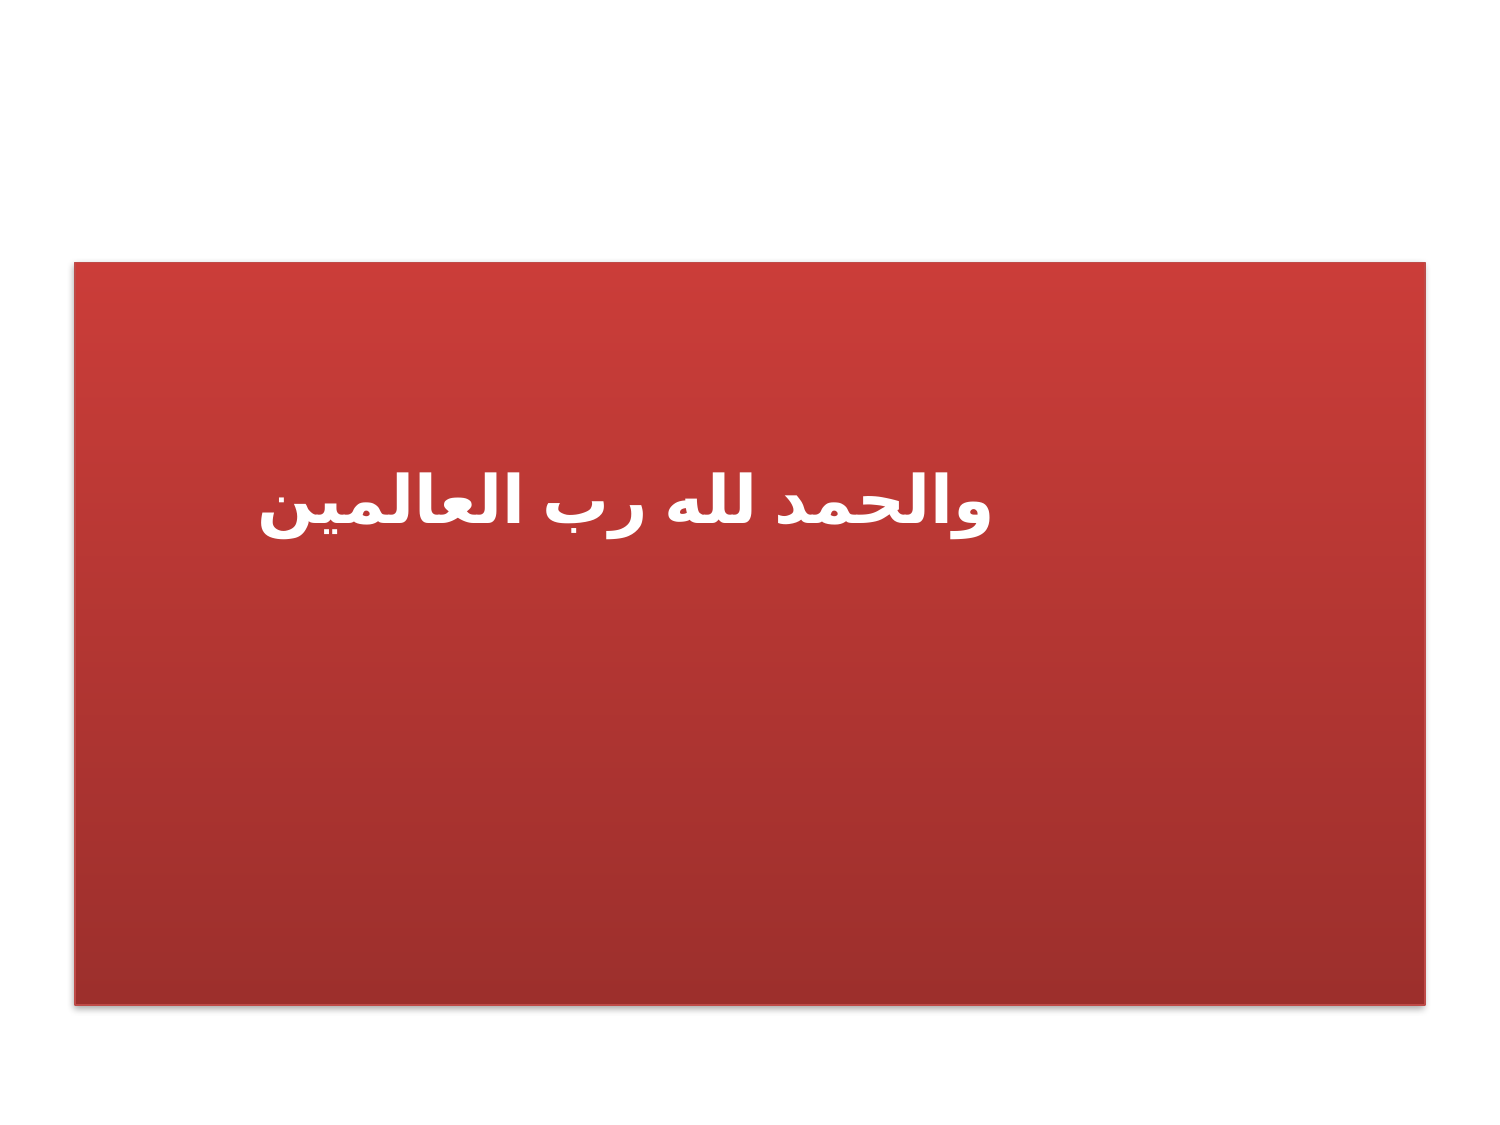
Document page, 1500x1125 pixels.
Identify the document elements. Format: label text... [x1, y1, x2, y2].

list والحمد لله رب العالمين [74, 262, 1426, 1006]
